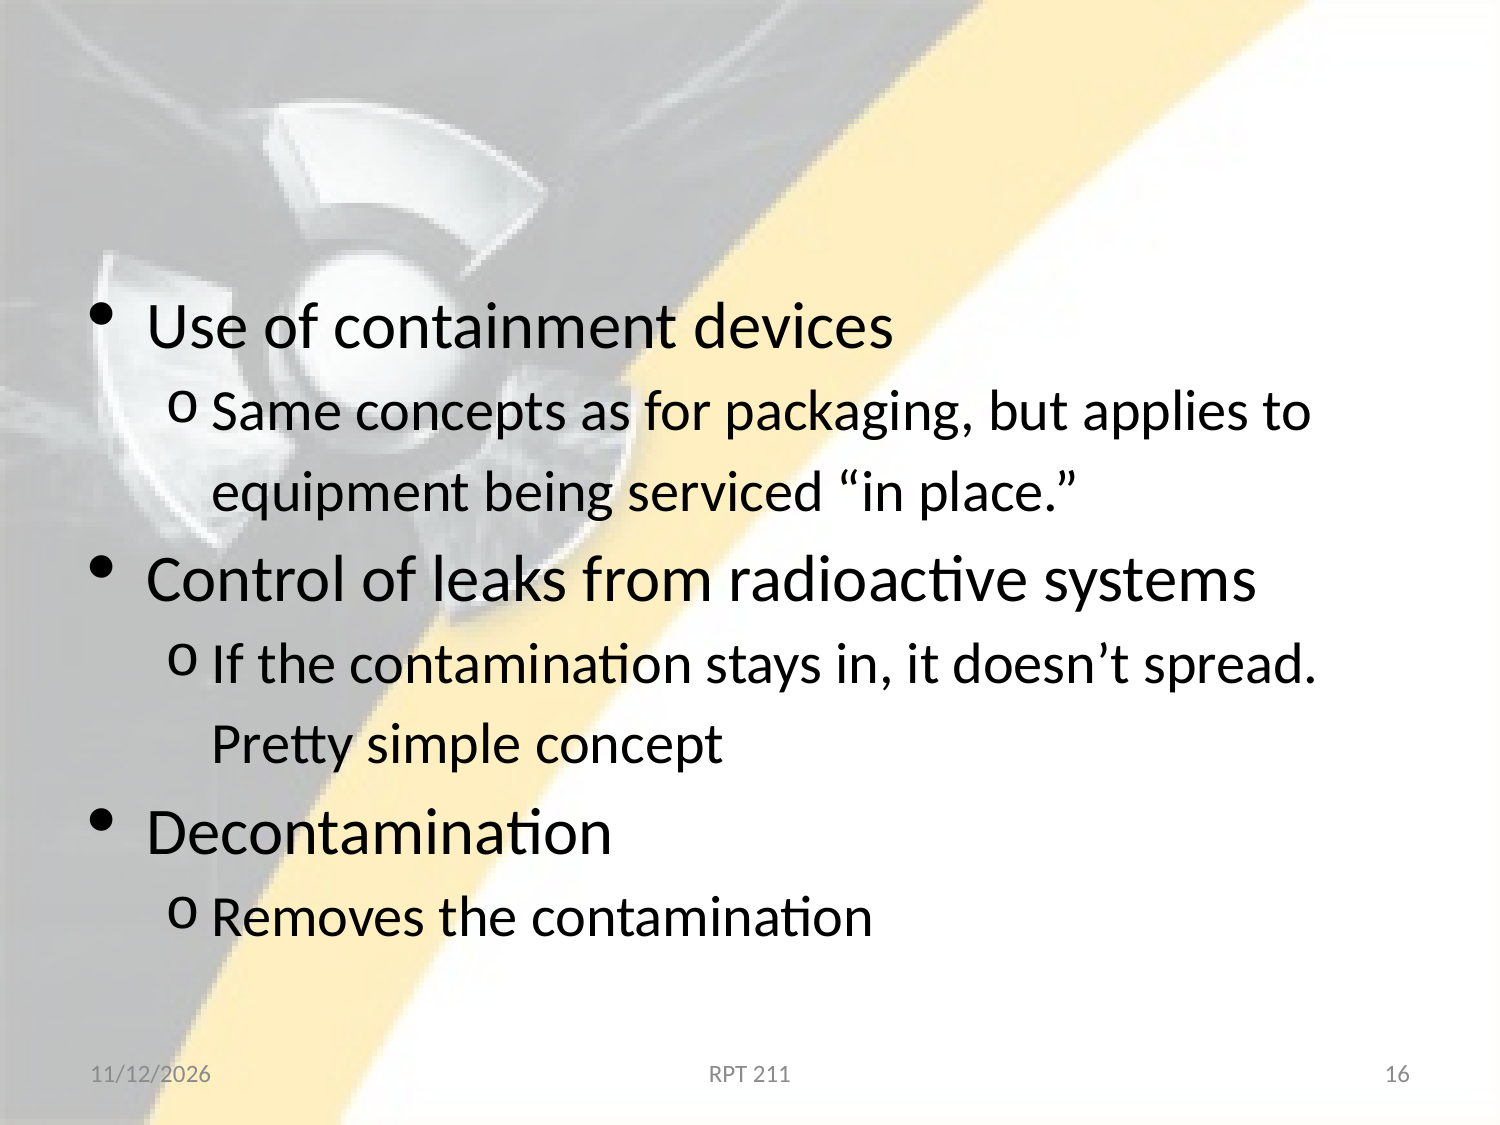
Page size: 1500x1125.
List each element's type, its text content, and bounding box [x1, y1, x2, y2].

slide_number 16 [1074, 1042, 1425, 1103]
list Use of containment devices Same concepts as for packaging, but applies to equipment being serviced “in place.” Control of leaks from radioactive systems If the contamination stays in, it doesn’t spread. Pretty simple concept Decontamination Removes the contamination [75, 262, 1425, 1005]
footer RPT 211 [512, 1042, 988, 1103]
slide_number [75, 1042, 425, 1103]
